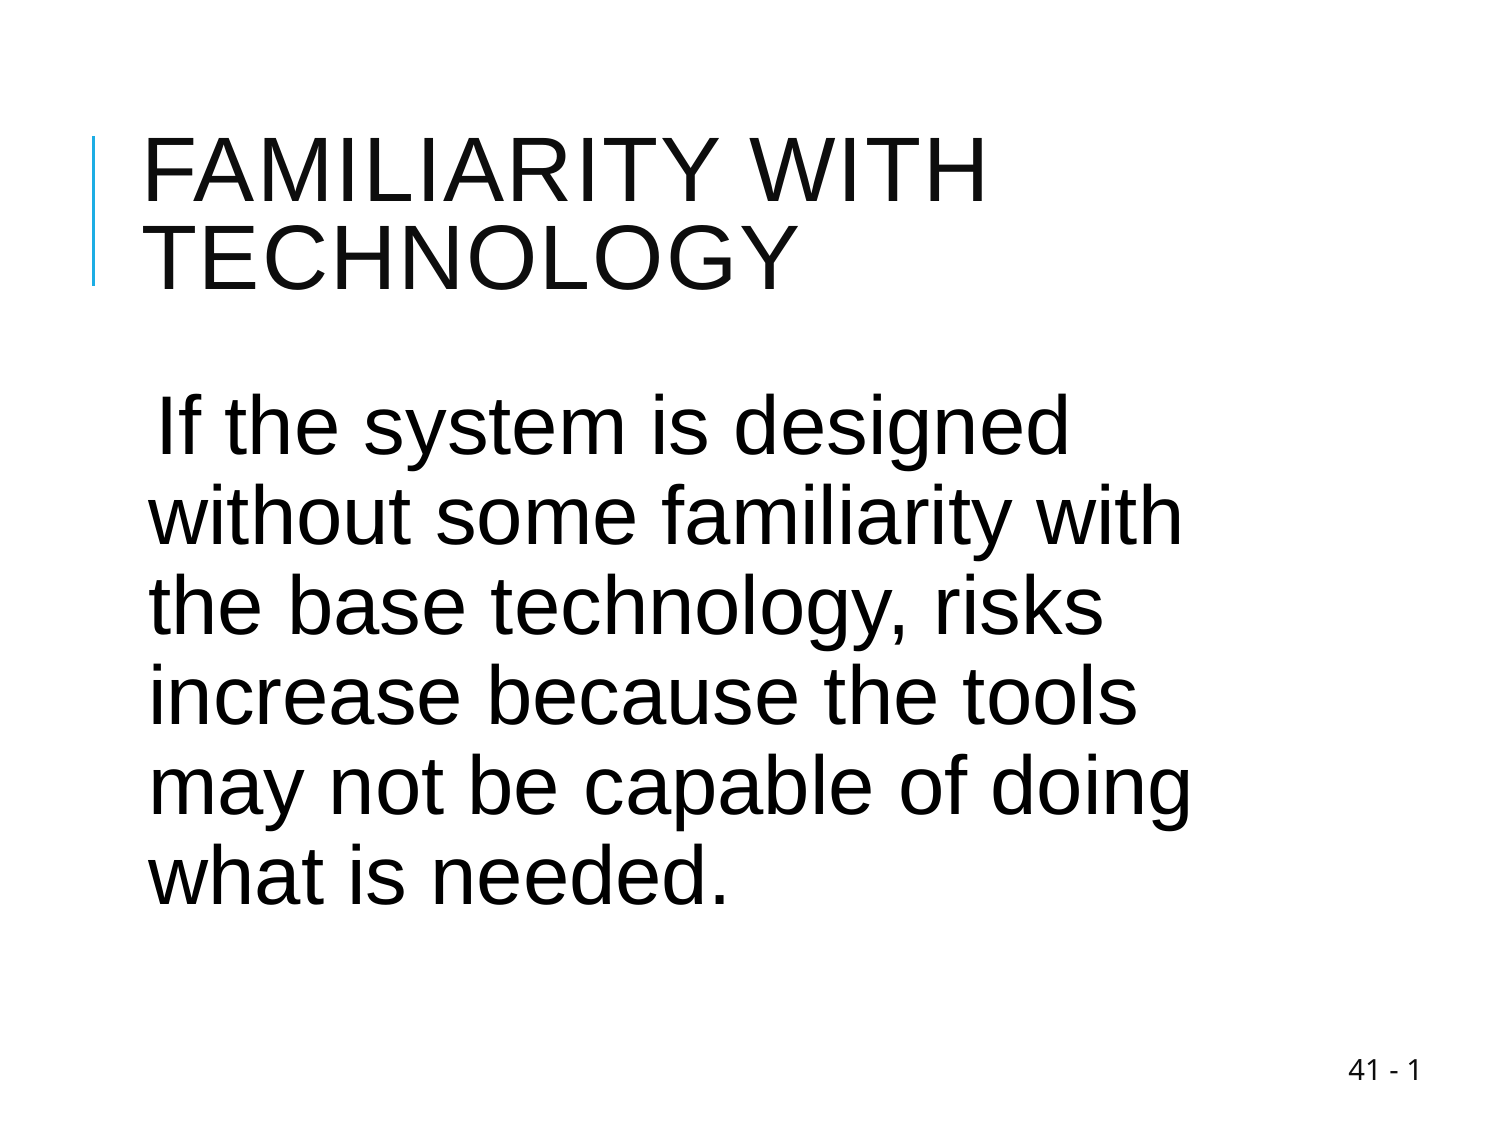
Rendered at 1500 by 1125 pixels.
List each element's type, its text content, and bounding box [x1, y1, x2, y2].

title Familiarity with Technology [126, 96, 1322, 342]
list If the system is designed without some familiarity with the base technology, risks increase because the tools may not be capable of doing what is needed. [126, 375, 1322, 1035]
slide_number 1 - 41 [1333, 1061, 1454, 1107]
